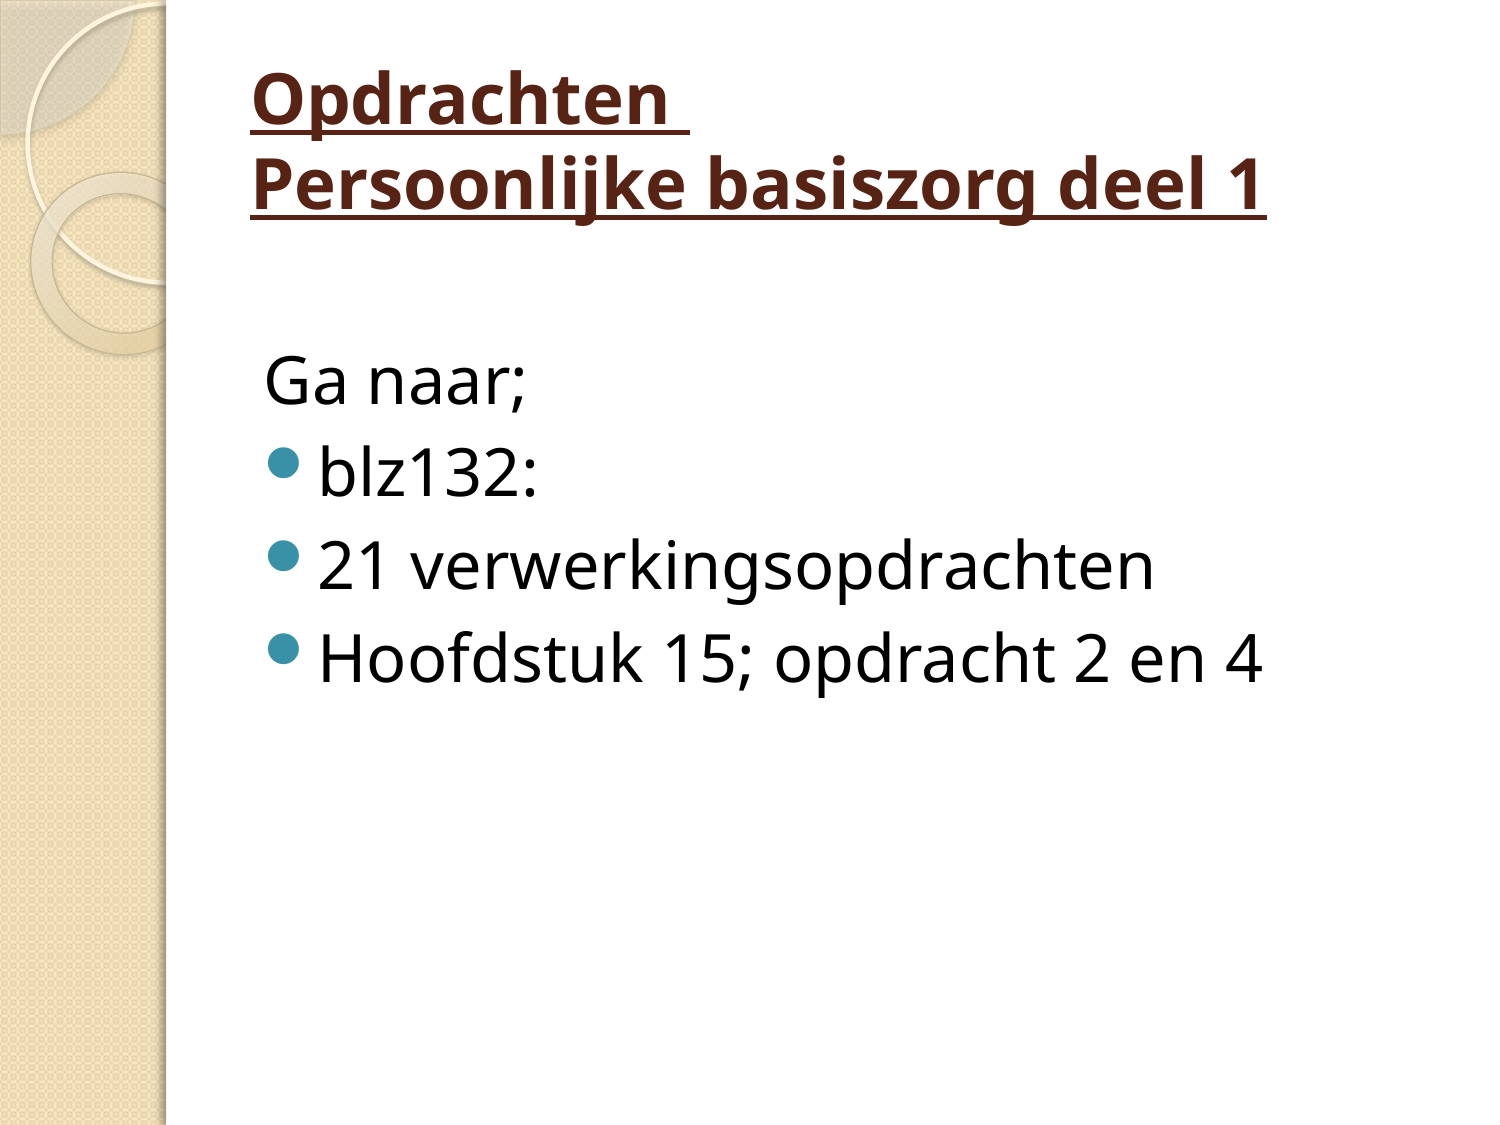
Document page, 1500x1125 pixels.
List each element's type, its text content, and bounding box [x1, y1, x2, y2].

title Opdrachten Persoonlijke basiszorg deel 1 [235, 45, 1466, 233]
list Ga naar; blz132: 21 verwerkingsopdrachten Hoofdstuk 15; opdracht 2 en 4 [235, 237, 1466, 1025]
